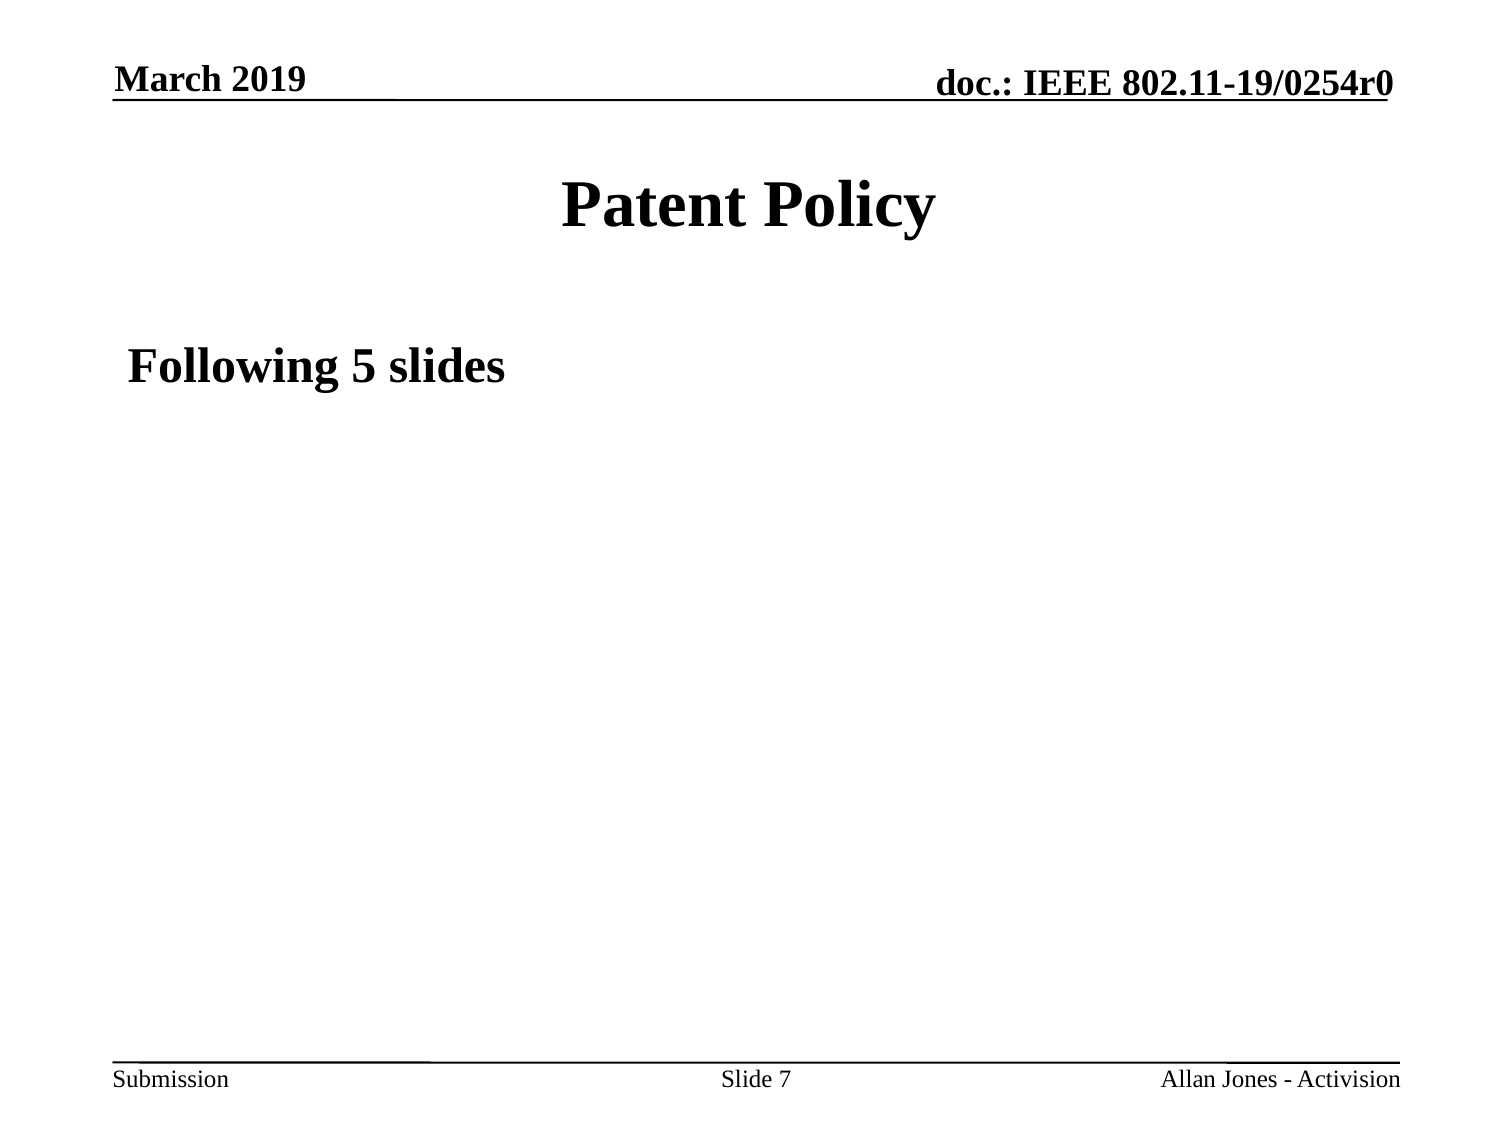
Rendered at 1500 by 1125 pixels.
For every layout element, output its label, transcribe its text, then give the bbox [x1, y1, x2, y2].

footer Allan Jones - Activision [902, 1061, 1402, 1093]
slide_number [114, 54, 493, 100]
title Patent Policy [112, 112, 1388, 288]
slide_number Slide 7 [712, 1061, 800, 1123]
list Following 5 slides [112, 324, 1388, 1000]
